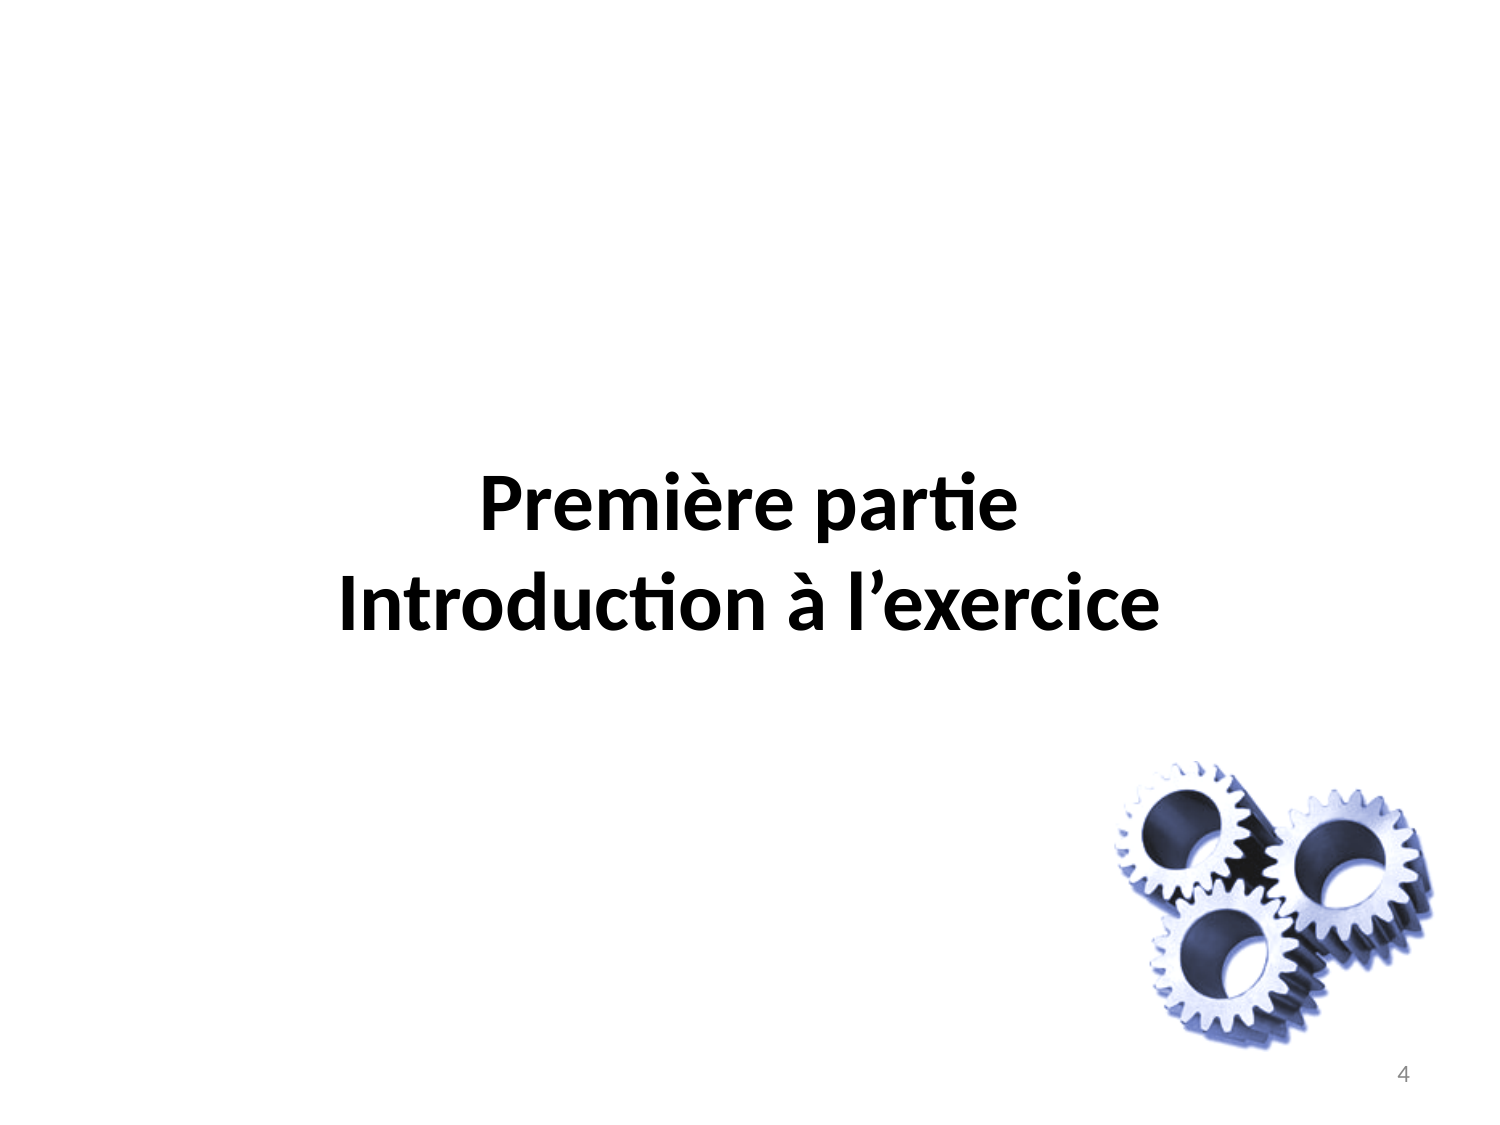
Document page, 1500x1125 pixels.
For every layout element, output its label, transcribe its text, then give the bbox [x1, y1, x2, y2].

title Première partie Introduction à l’exercice [75, 453, 1425, 641]
slide_number 4 [1074, 1042, 1425, 1103]
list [1112, 761, 1436, 1052]
